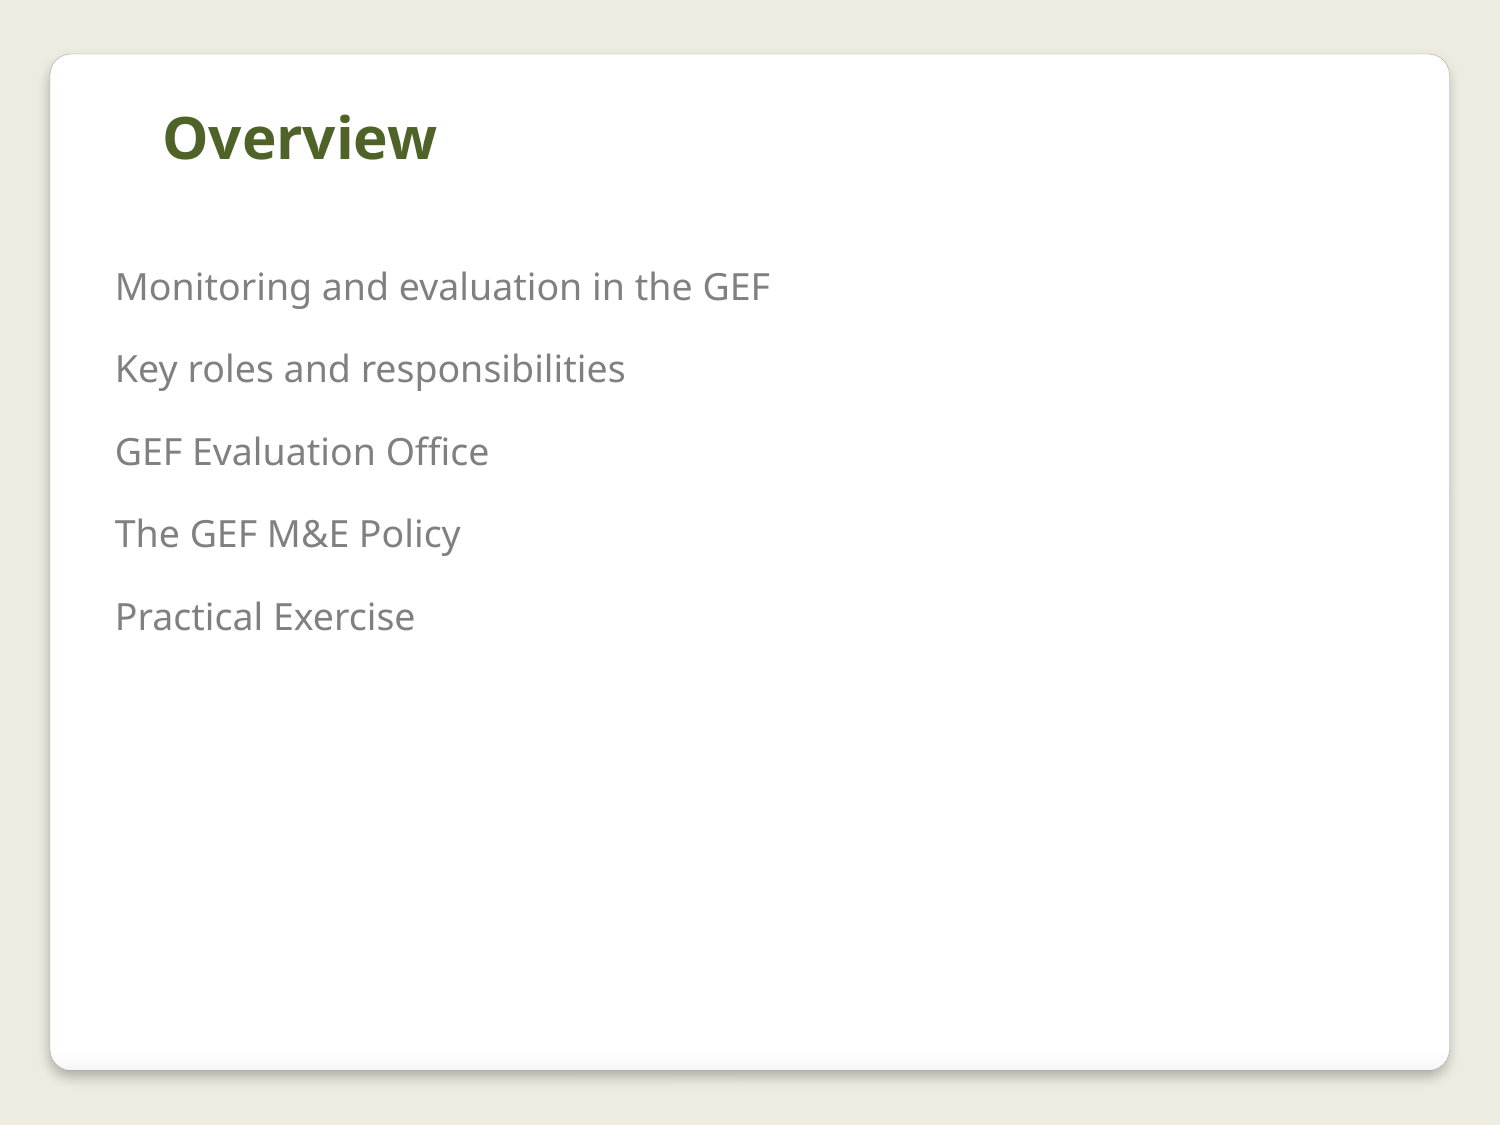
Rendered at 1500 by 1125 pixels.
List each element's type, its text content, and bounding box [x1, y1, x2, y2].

list Monitoring and evaluation in the GEF Key roles and responsibilities GEF Evaluation Office The GEF M&E Policy Practical Exercise [100, 255, 1400, 965]
title Overview [147, 90, 1443, 185]
